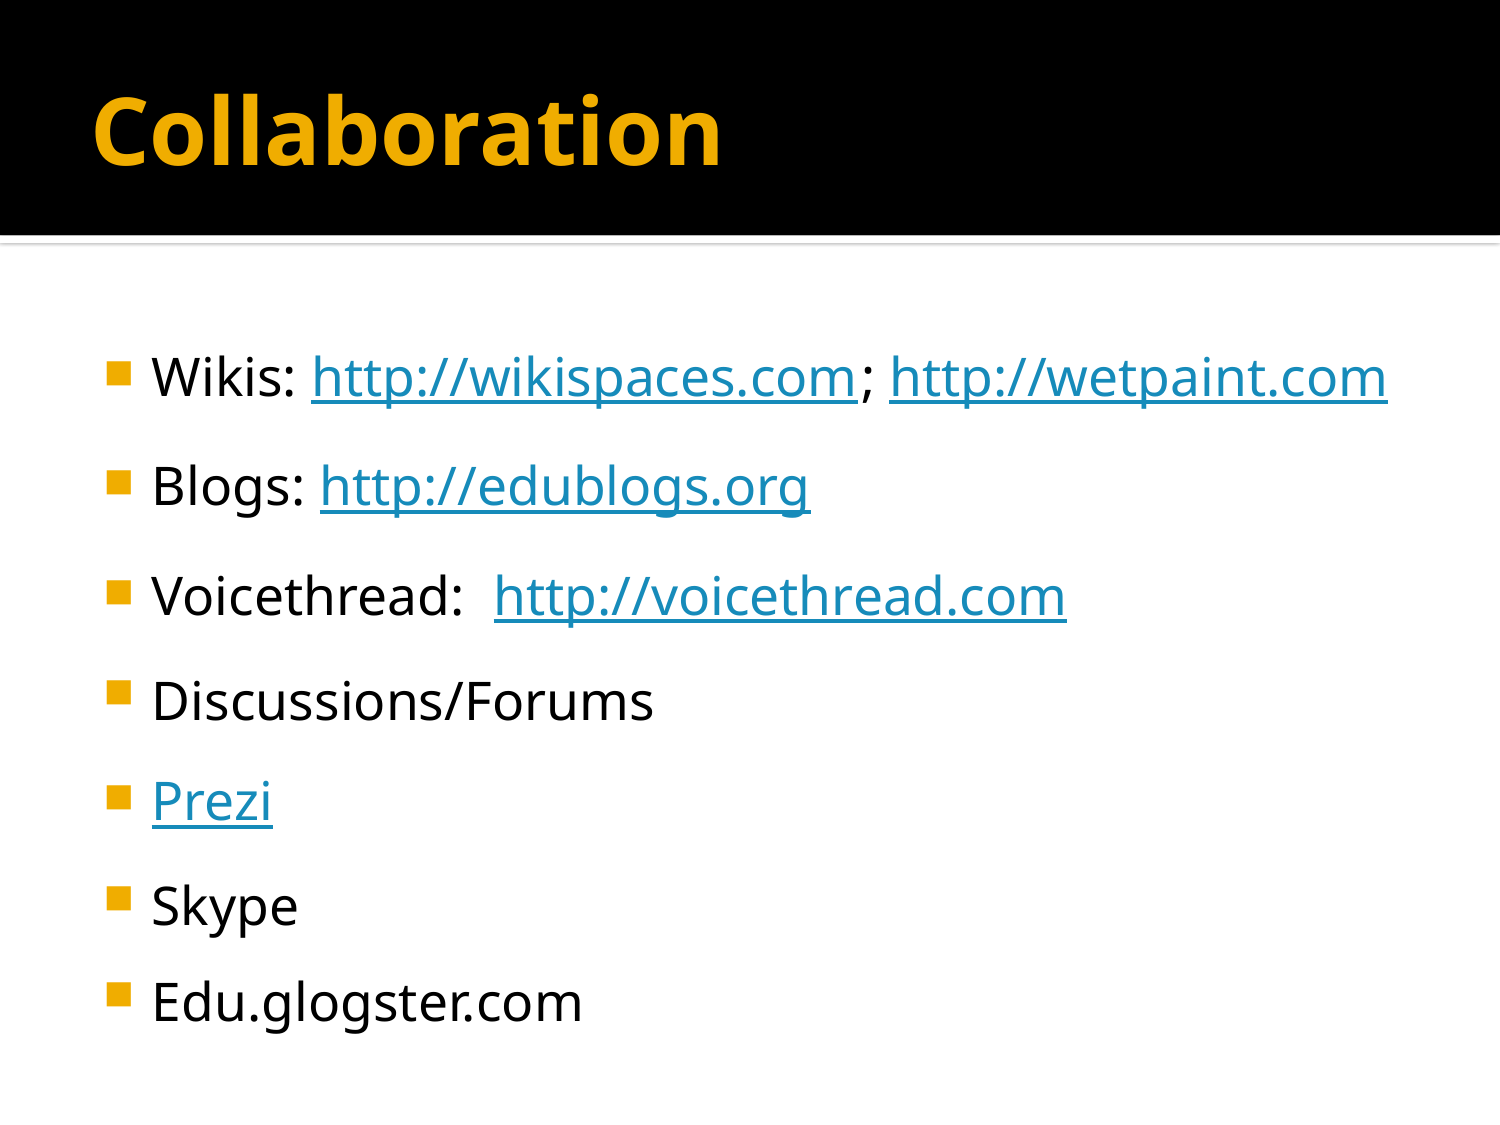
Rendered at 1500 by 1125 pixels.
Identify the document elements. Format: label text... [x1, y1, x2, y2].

list Wikis: http://wikispaces.com; http://wetpaint.com Blogs: http://edublogs.org Voicethread: http://voicethread.com Discussions/Forums Prezi Skype Edu.glogster.com [75, 291, 1425, 1050]
title Collaboration [75, 25, 1425, 231]
